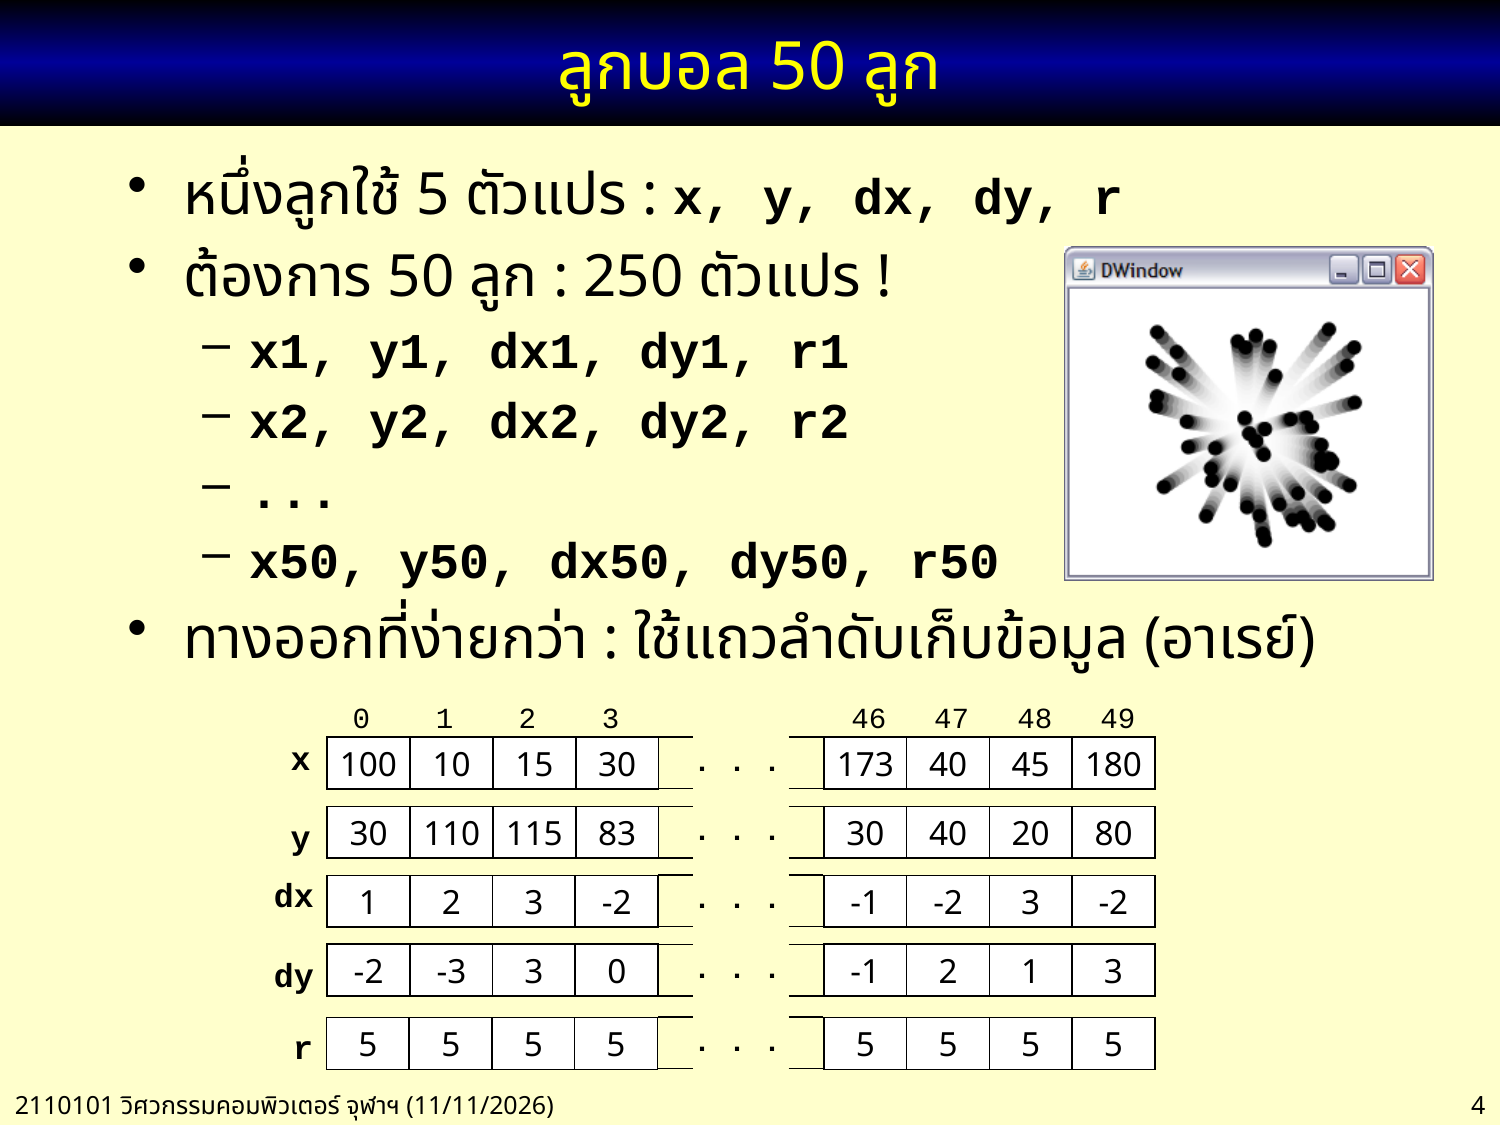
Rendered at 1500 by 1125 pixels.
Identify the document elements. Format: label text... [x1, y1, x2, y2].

list หนึ่งลูกใช้ 5 ตัวแปร : x, y, dx, dy, r ต้องการ 50 ลูก : 250 ตัวแปร ! x1, y1, dx1, dy1, r1 x2, y2, dx2, dy2, r2 ... x50, y50, dx50, dy50, r50 ทางออกที่ง่ายกว่า : ใช้แถวลำดับเก็บข้อมูล (อาเรย์) [112, 148, 1445, 719]
picture [1064, 246, 1434, 582]
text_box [258, 691, 1156, 1075]
title ลูกบอล 50 ลูก [0, 0, 1500, 126]
